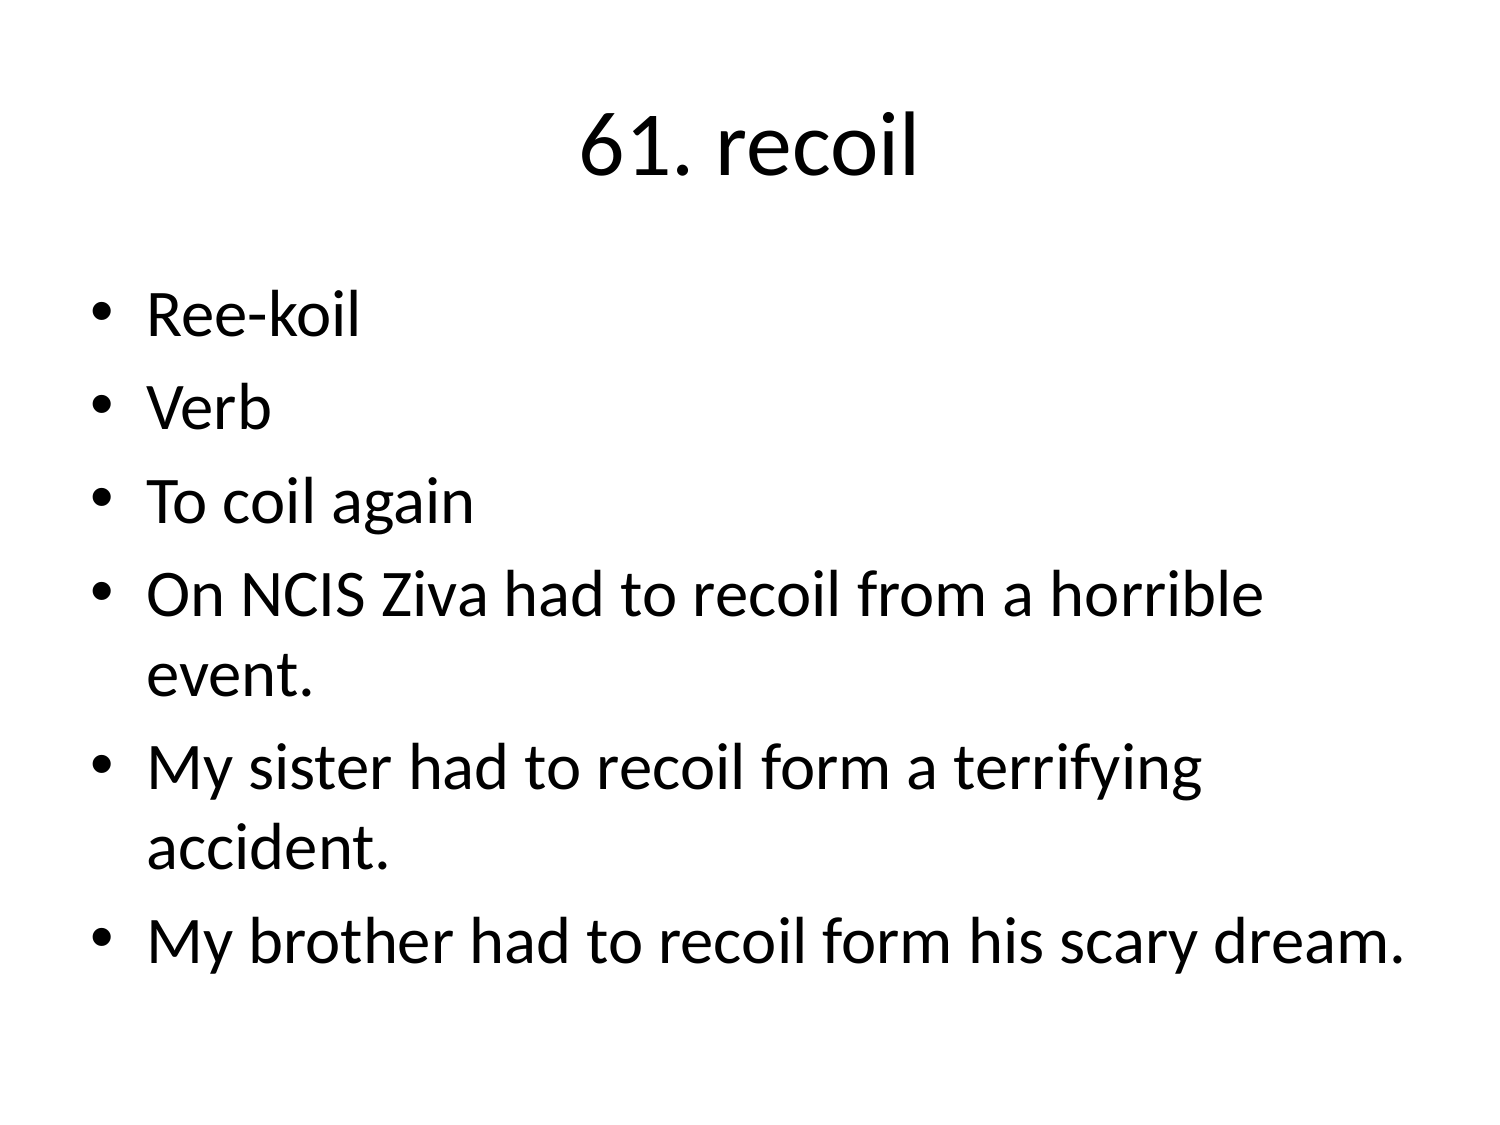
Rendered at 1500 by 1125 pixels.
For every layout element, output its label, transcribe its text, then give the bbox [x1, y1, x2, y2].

title 61. recoil [74, 44, 1426, 233]
list Ree-koil Verb To coil again On NCIS Ziva had to recoil from a horrible event. My sister had to recoil form a terrifying accident. My brother had to recoil form his scary dream. [74, 262, 1426, 1006]
